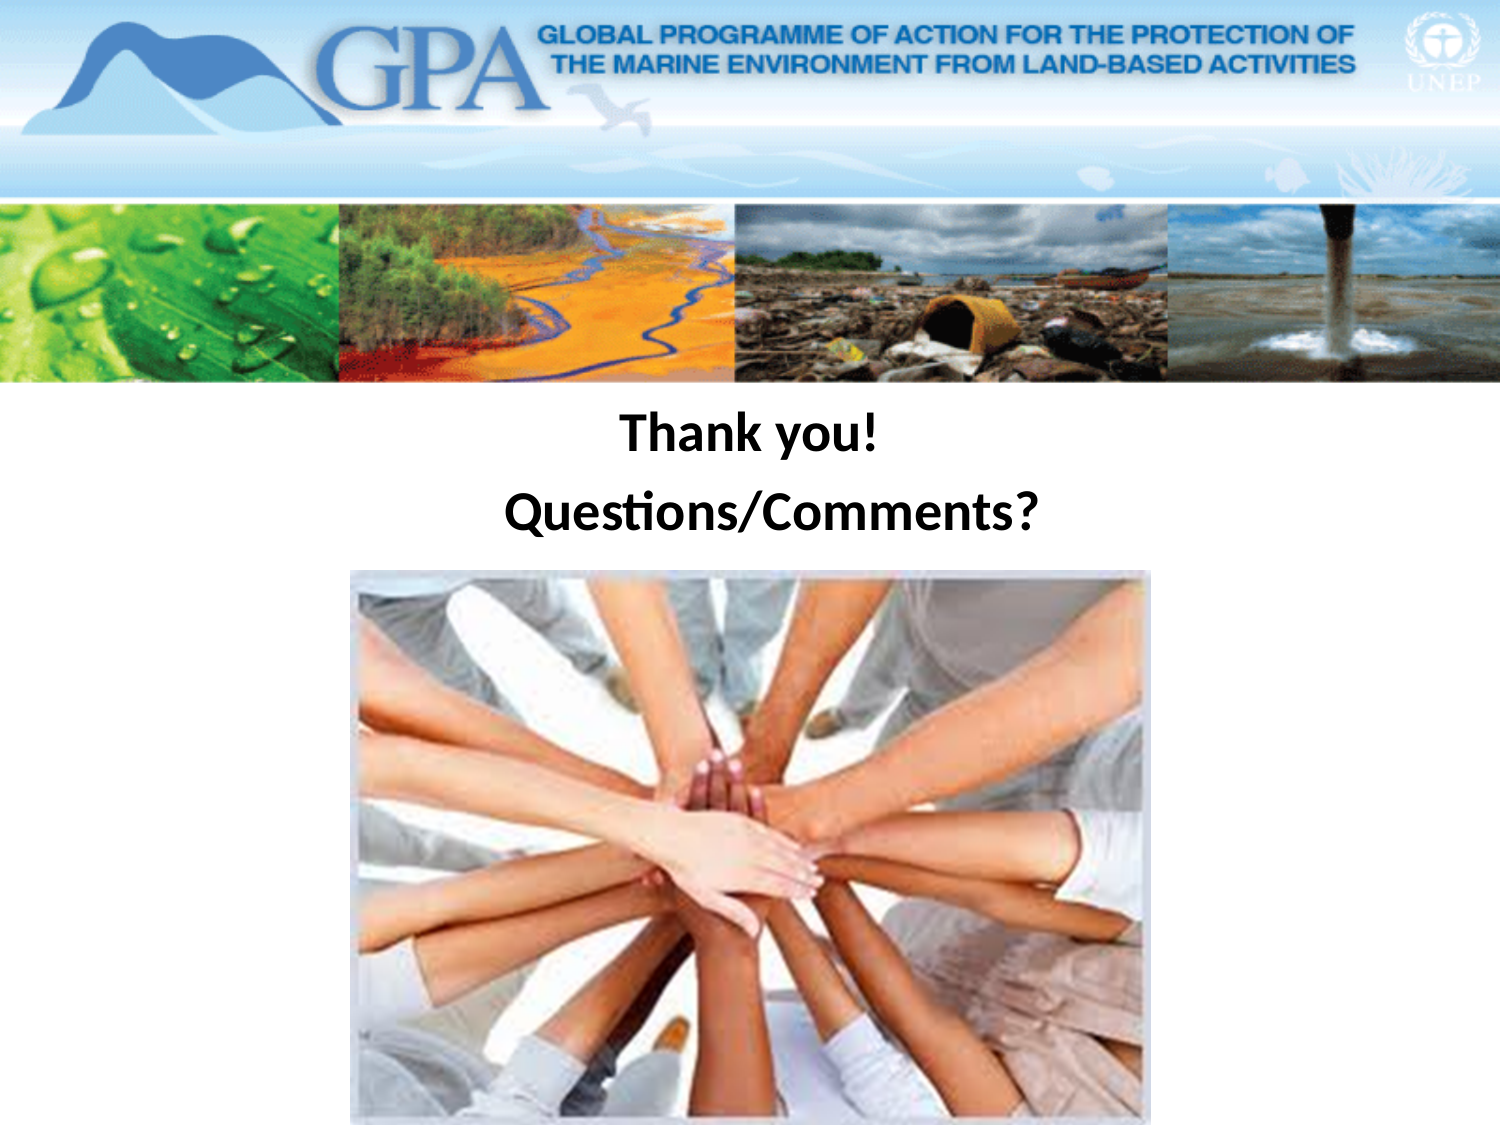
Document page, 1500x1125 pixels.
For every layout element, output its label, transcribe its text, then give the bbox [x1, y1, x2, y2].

text_box Thank you! Questions/Comments? [74, 396, 1425, 1088]
picture [0, 0, 1500, 388]
picture [350, 570, 1151, 1125]
